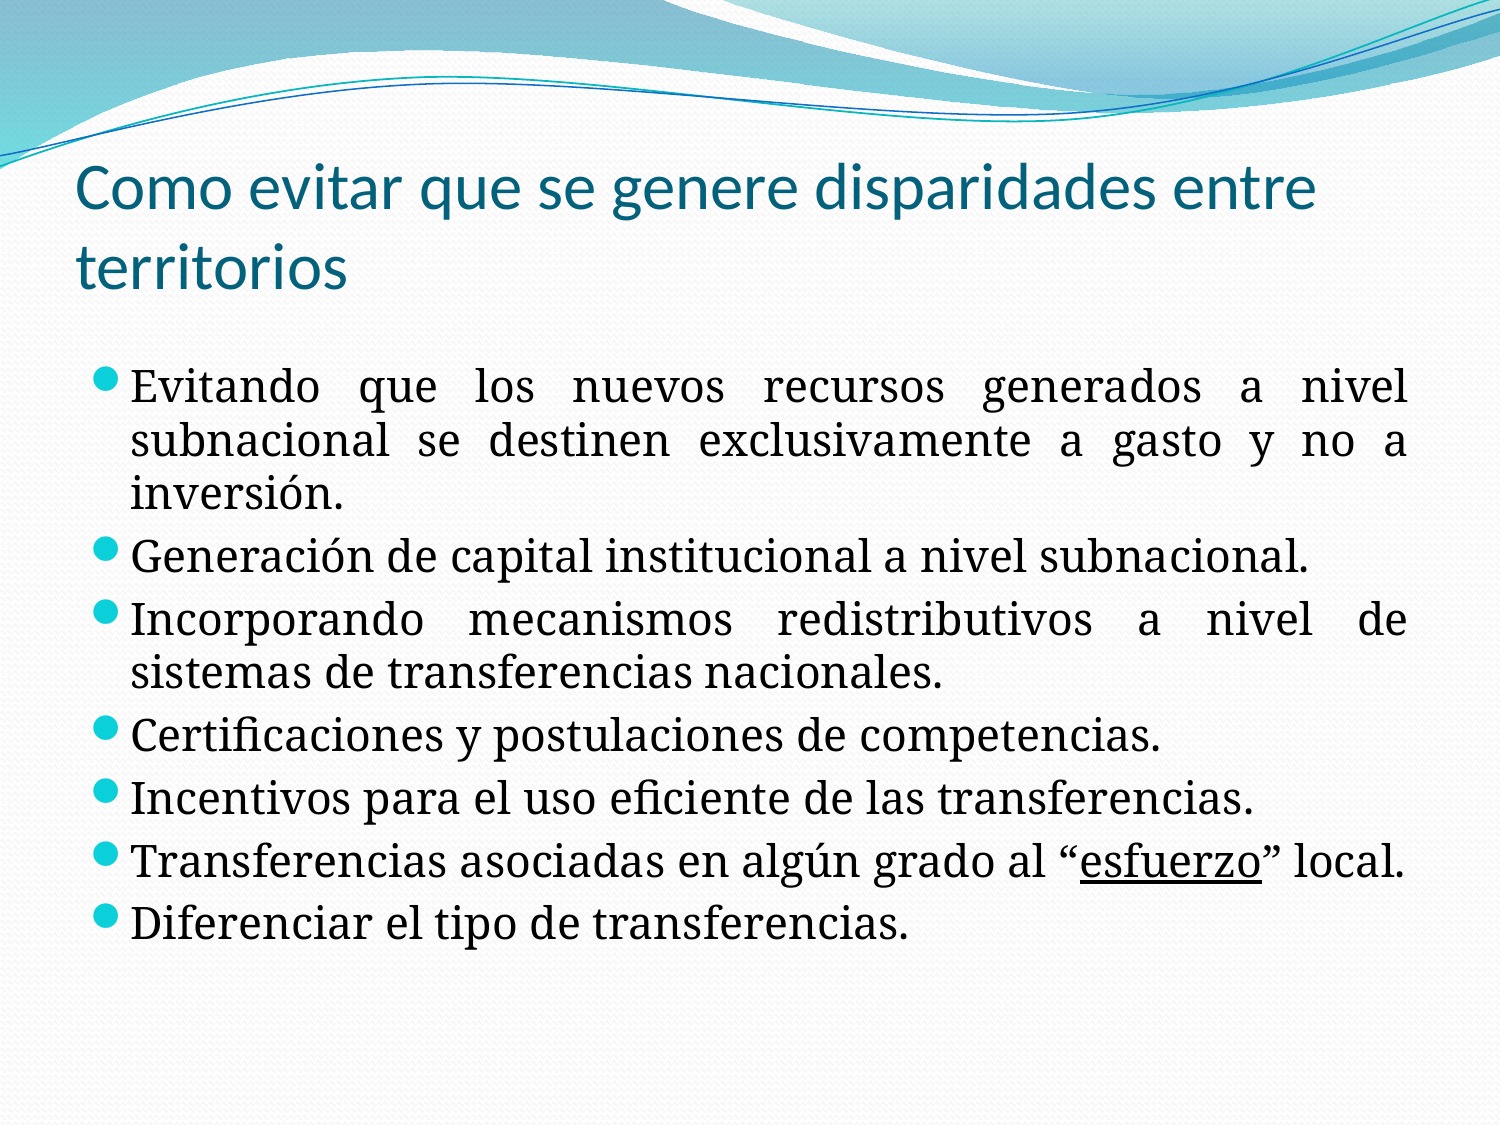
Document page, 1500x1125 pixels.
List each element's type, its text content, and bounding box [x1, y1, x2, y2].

title Como evitar que se genere disparidades entre territorios [75, 115, 1425, 303]
list Evitando que los nuevos recursos generados a nivel subnacional se destinen exclusivamente a gasto y no a inversión. Generación de capital institucional a nivel subnacional. Incorporando mecanismos redistributivos a nivel de sistemas de transferencias nacionales. Certificaciones y postulaciones de competencias. Incentivos para el uso eficiente de las transferencias. Transferencias asociadas en algún grado al “esfuerzo” local. Diferenciar el tipo de transferencias. [75, 350, 1425, 1000]
